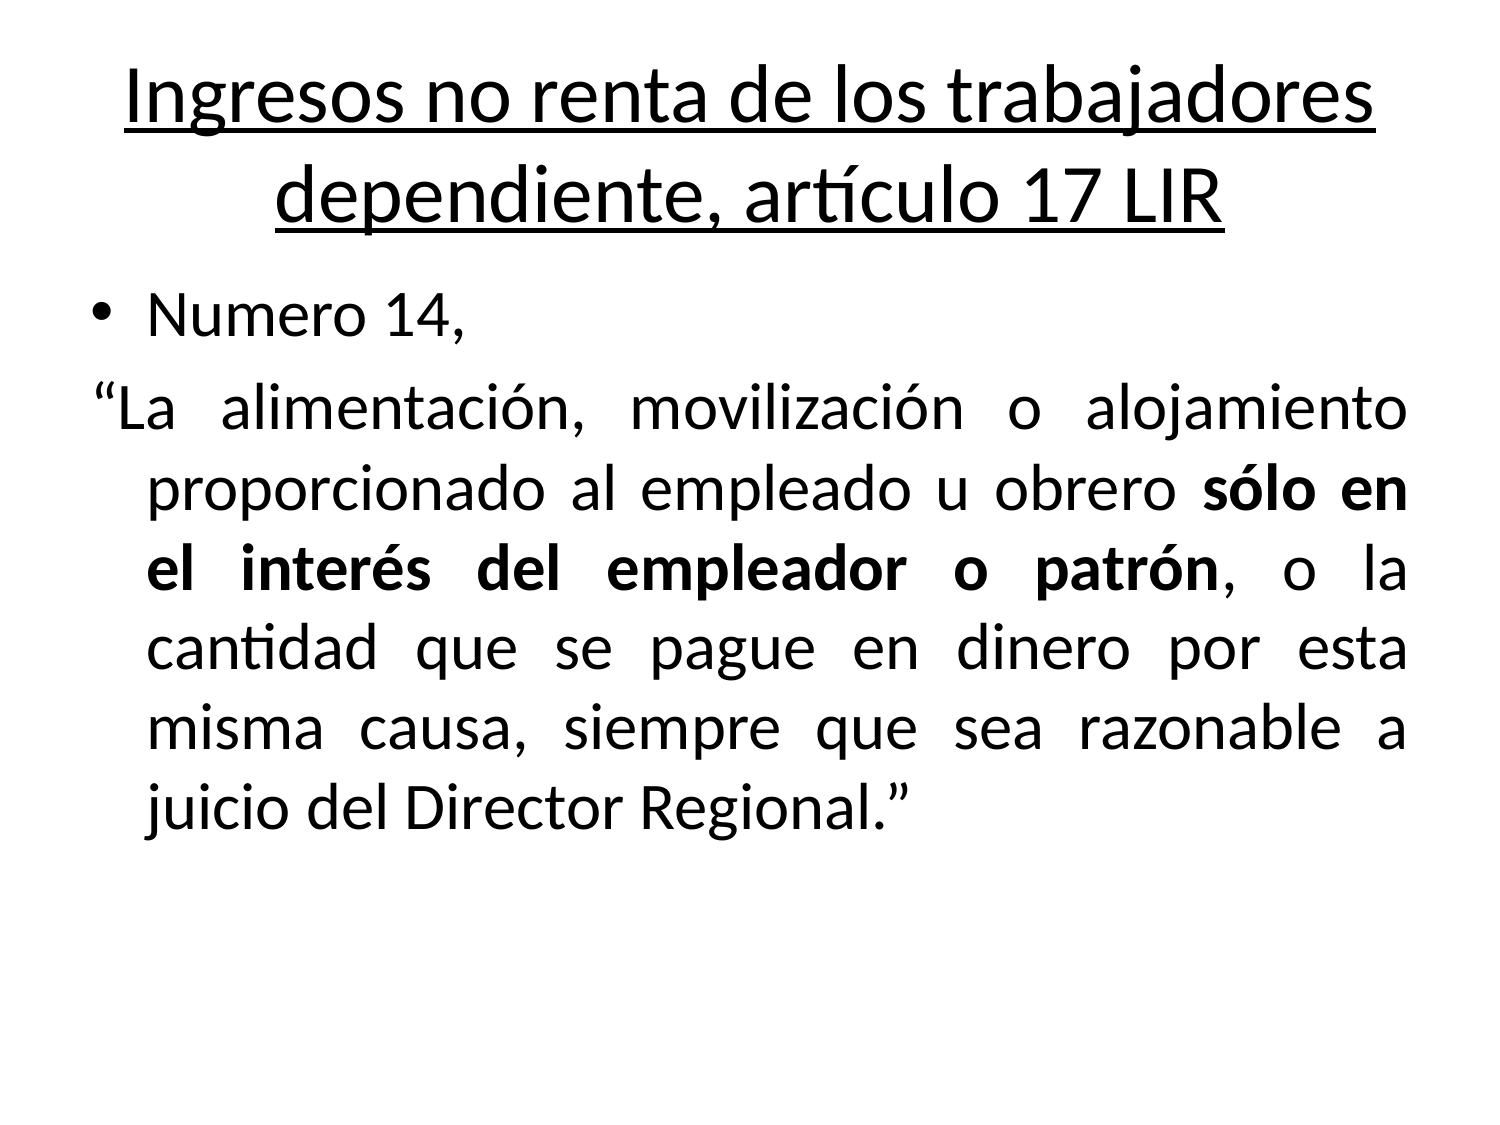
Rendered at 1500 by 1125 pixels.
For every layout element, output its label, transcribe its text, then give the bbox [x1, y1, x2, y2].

title Ingresos no renta de los trabajadores dependiente, artículo 17 LIR [74, 44, 1426, 233]
list Numero 14, “La alimentación, movilización o alojamiento proporcionado al empleado u obrero sólo en el interés del empleador o patrón, o la cantidad que se pague en dinero por esta misma causa, siempre que sea razonable a juicio del Director Regional.” [74, 262, 1426, 1006]
